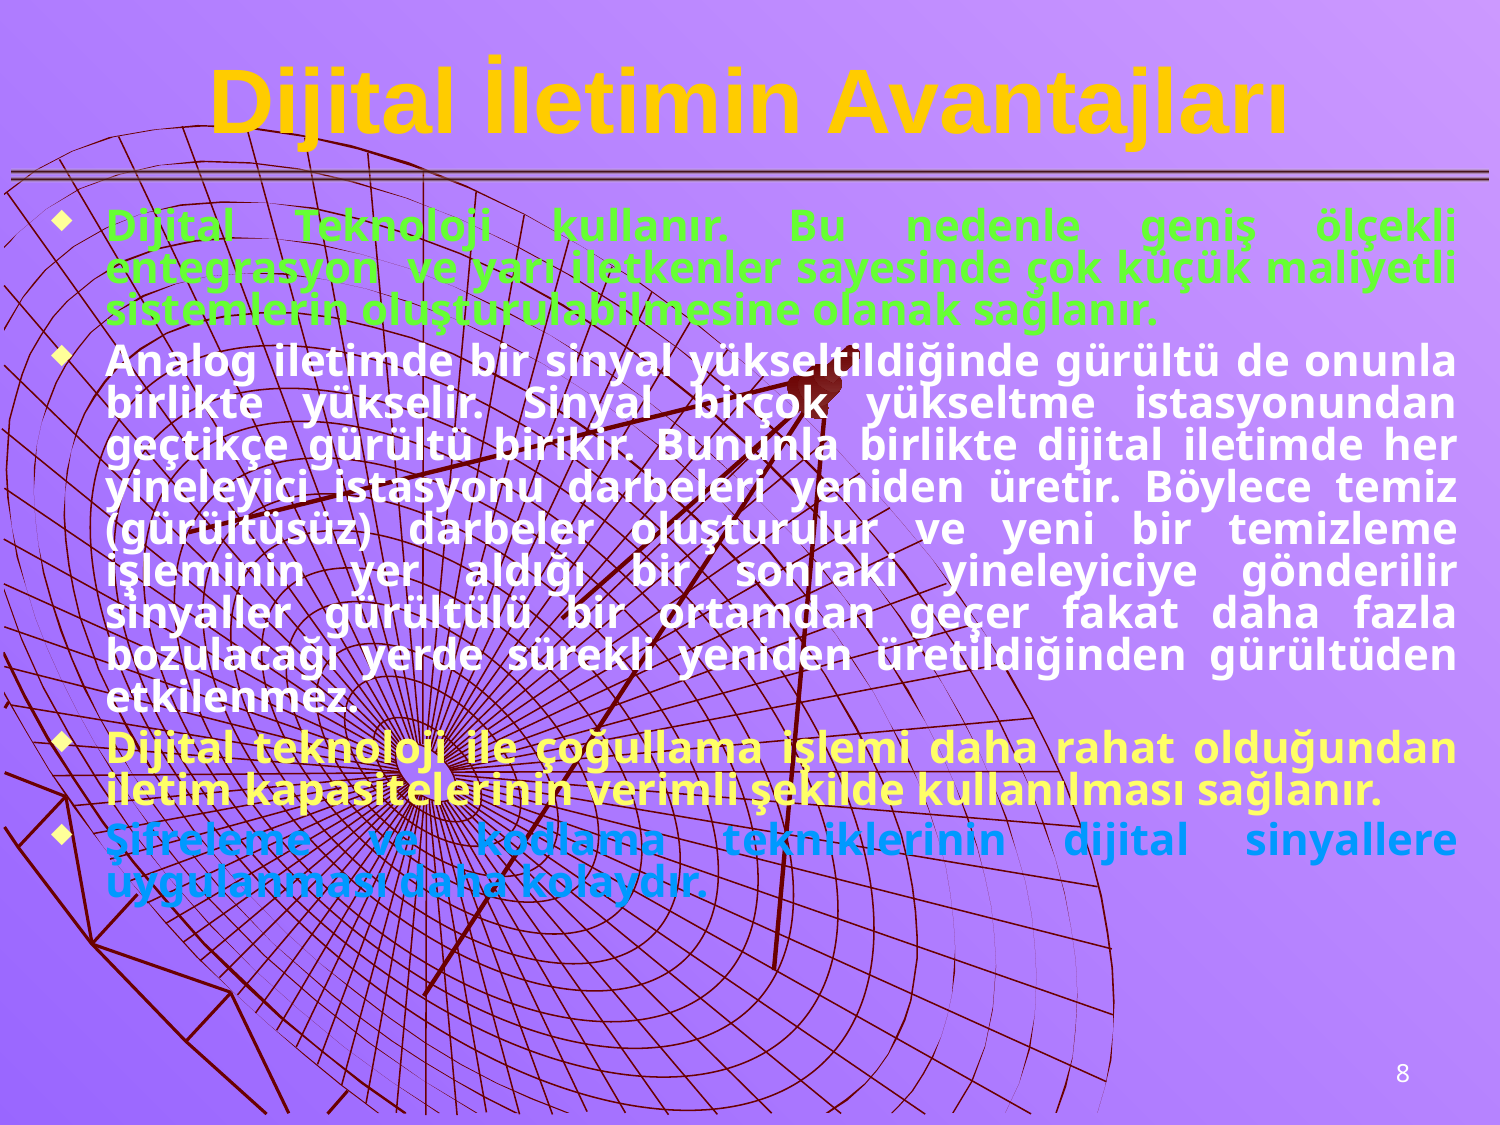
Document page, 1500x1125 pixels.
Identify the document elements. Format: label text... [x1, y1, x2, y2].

list Dijital Teknoloji kullanır. Bu nedenle geniş ölçekli entegrasyon ve yarı iletkenler sayesinde çok küçük maliyetli sistemlerin oluşturulabilmesine olanak sağlanır. Analog iletimde bir sinyal yükseltildiğinde gürültü de onunla birlikte yükselir. Sinyal birçok yükseltme istasyonundan geçtikçe gürültü birikir. Bununla birlikte dijital iletimde her yineleyici istasyonu darbeleri yeniden üretir. Böylece temiz (gürültüsüz) darbeler oluşturulur ve yeni bir temizleme işleminin yer aldığı bir sonraki yineleyiciye gönderilir sinyaller gürültülü bir ortamdan geçer fakat daha fazla bozulacağı yerde sürekli yeniden üretildiğinden gürültüden etkilenmez. Dijital teknoloji ile çoğullama işlemi daha rahat olduğundan iletim kapasitelerinin verimli şekilde kullanılması sağlanır. Şifreleme ve kodlama tekniklerinin dijital sinyallere uygulanması daha kolaydır. [33, 200, 1474, 1095]
title Dijital İletimin Avantajları [0, 15, 1500, 179]
slide_number 8 [1074, 1095, 1426, 1100]
